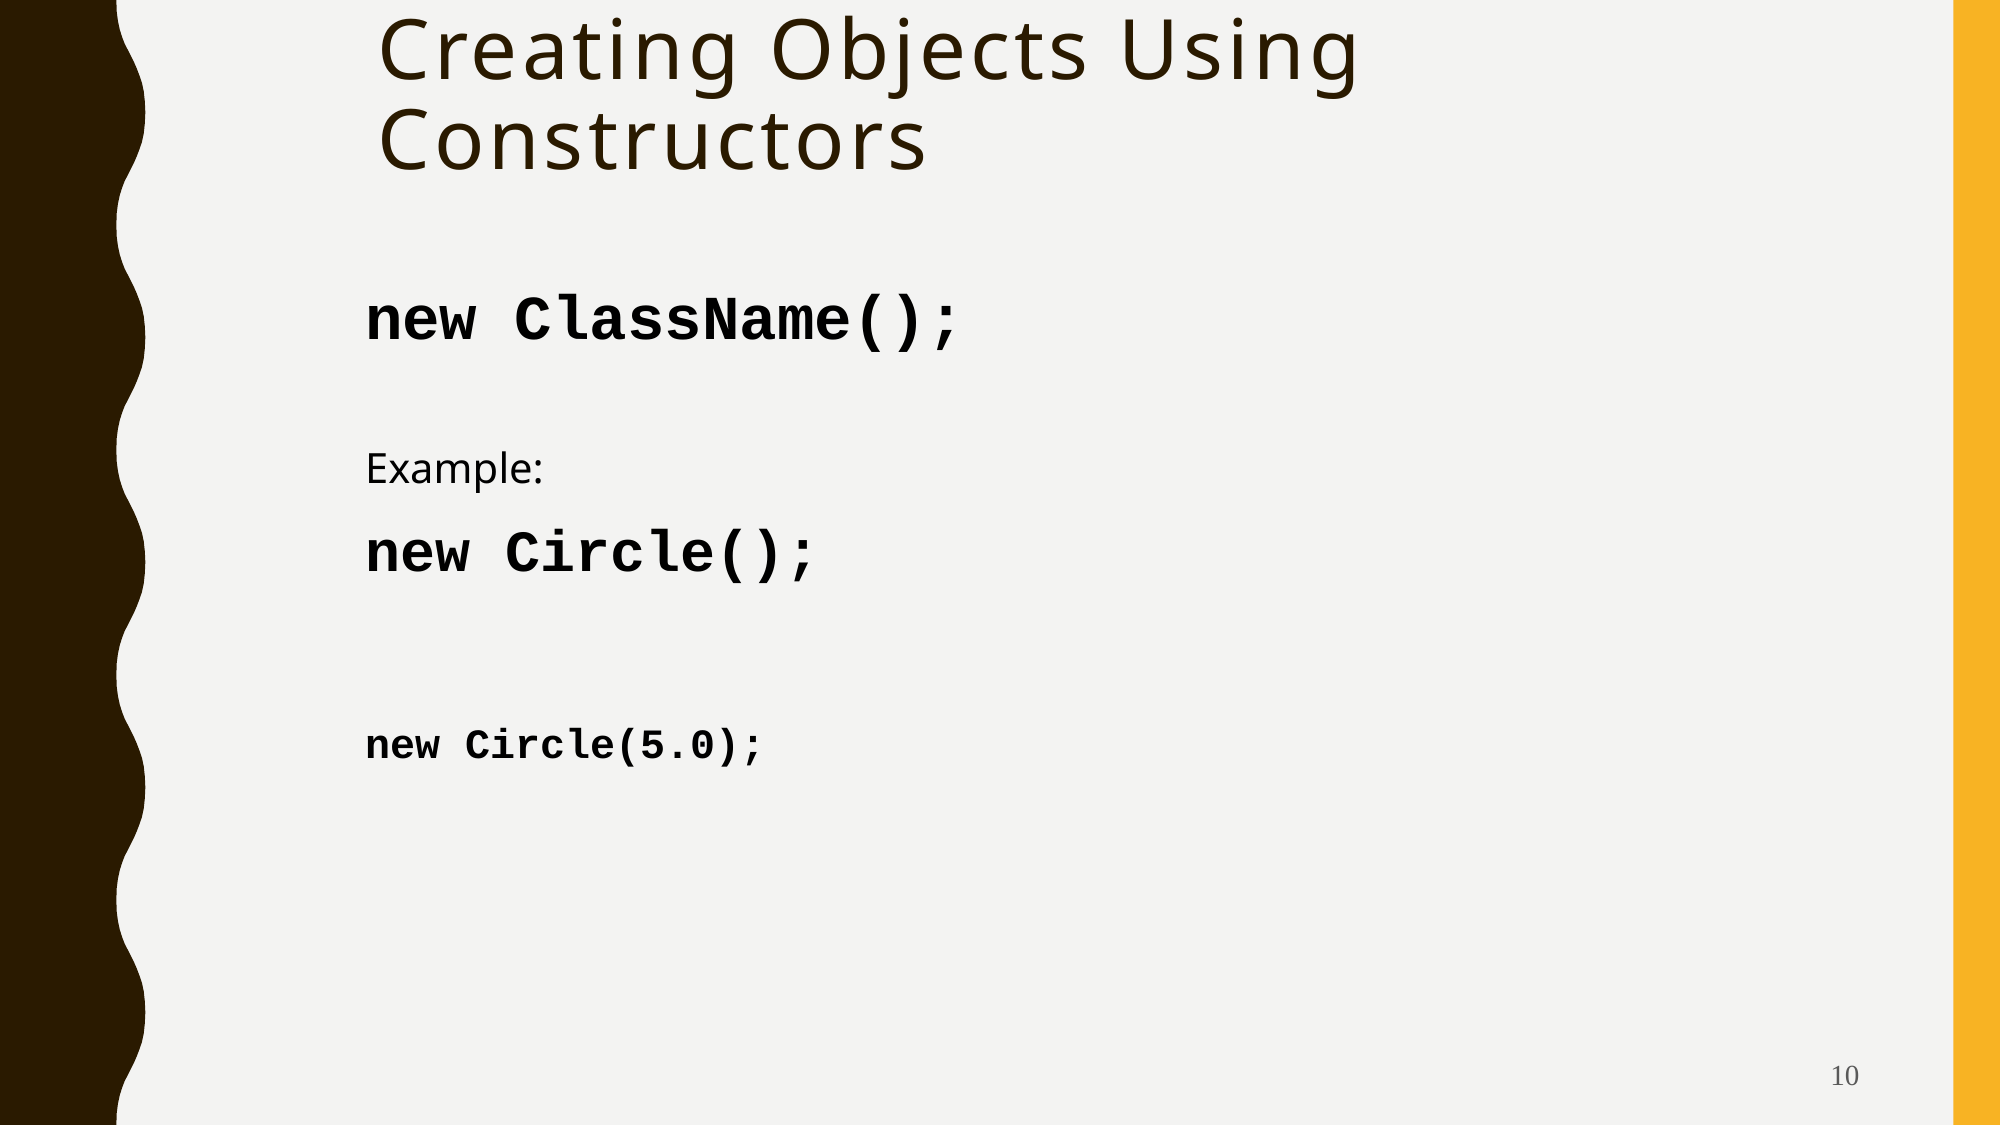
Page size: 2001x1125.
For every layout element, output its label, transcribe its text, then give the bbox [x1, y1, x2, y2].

slide_number 10 [1412, 1045, 1875, 1103]
title Creating Objects Using Constructors [362, 0, 1893, 153]
list new ClassName(); Example: new Circle(); new Circle(5.0); [350, 262, 1675, 963]
